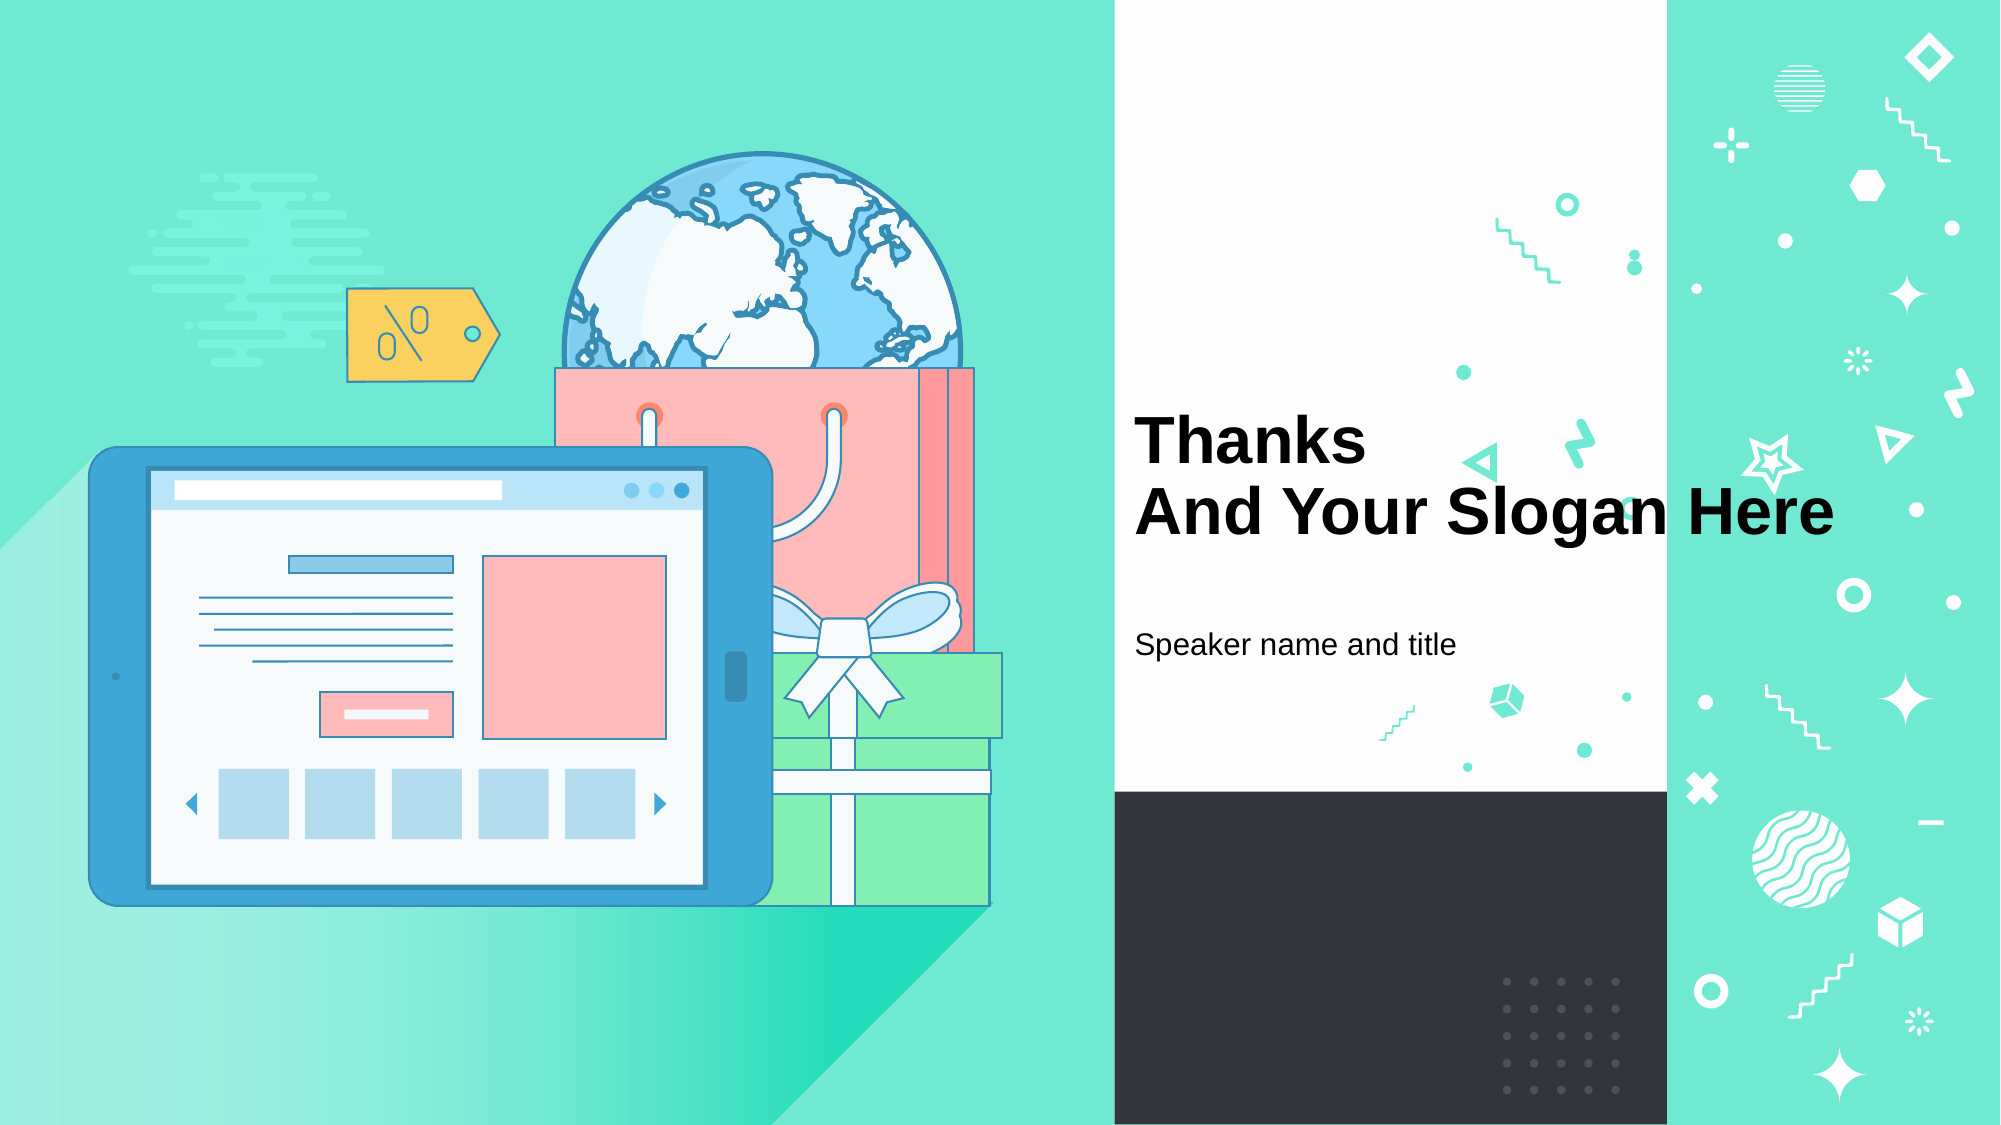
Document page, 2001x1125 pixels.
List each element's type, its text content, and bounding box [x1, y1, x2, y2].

list Speaker name and title [1119, 620, 1883, 670]
title Thanks And Your Slogan Here [1119, 291, 1883, 558]
